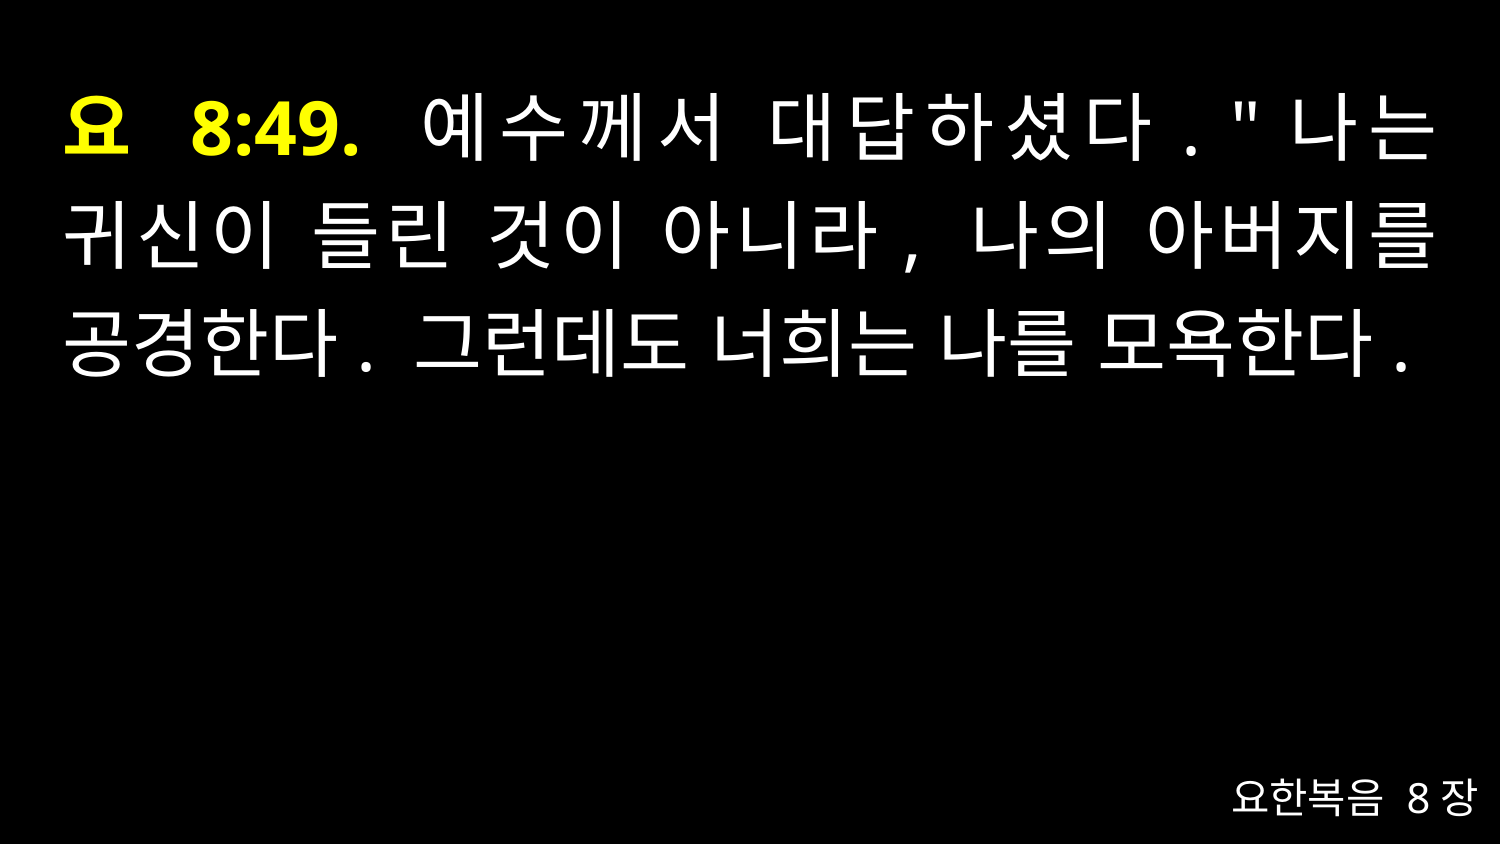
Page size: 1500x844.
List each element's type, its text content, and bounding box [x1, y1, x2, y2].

title 요 8:49. 예수께서 대답하셨다. "나는 귀신이 들린 것이 아니라, 나의 아버지를 공경한다. 그런데도 너희는 나를 모욕한다. [0, 0, 1500, 844]
subtitle 요한복음 8장 [916, 770, 1500, 844]
